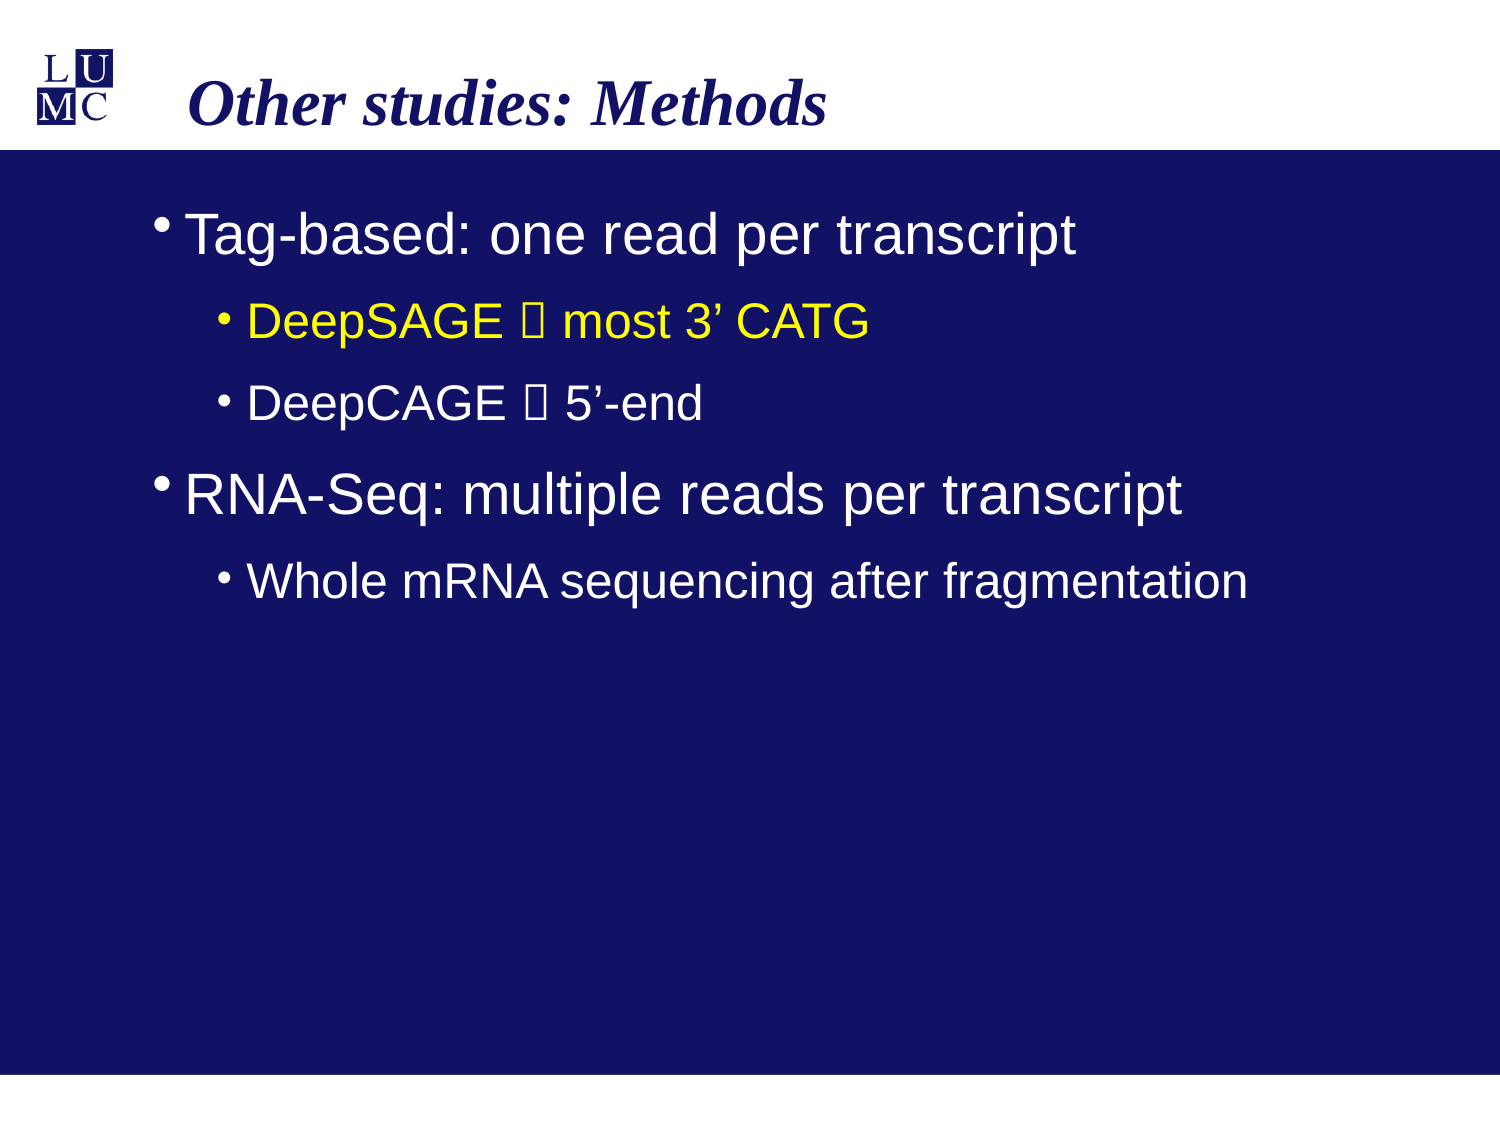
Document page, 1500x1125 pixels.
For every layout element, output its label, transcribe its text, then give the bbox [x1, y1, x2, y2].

list Tag-based: one read per transcript DeepSAGE  most 3’ CATG DeepCAGE  5’-end RNA-Seq: multiple reads per transcript Whole mRNA sequencing after fragmentation [137, 174, 1463, 1038]
picture [37, 49, 113, 125]
title Other studies: Methods [187, 19, 1463, 141]
